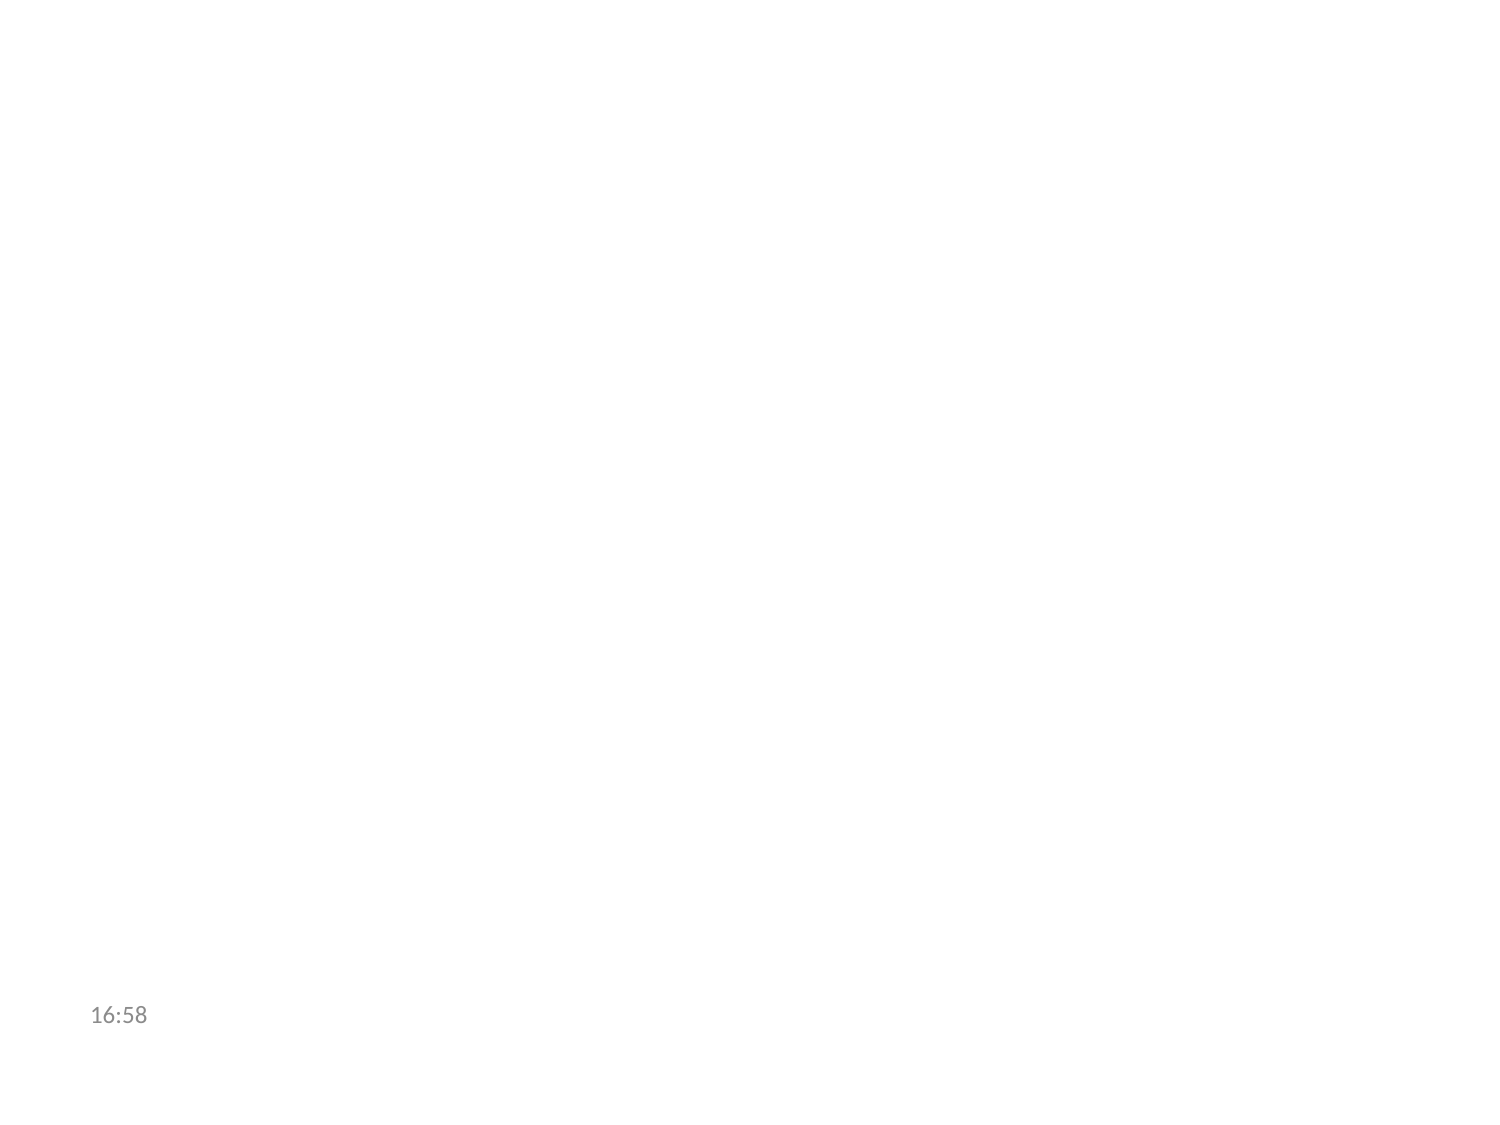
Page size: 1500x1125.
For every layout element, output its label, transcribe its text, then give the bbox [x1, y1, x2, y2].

text_box 15:35 [75, 983, 425, 1044]
